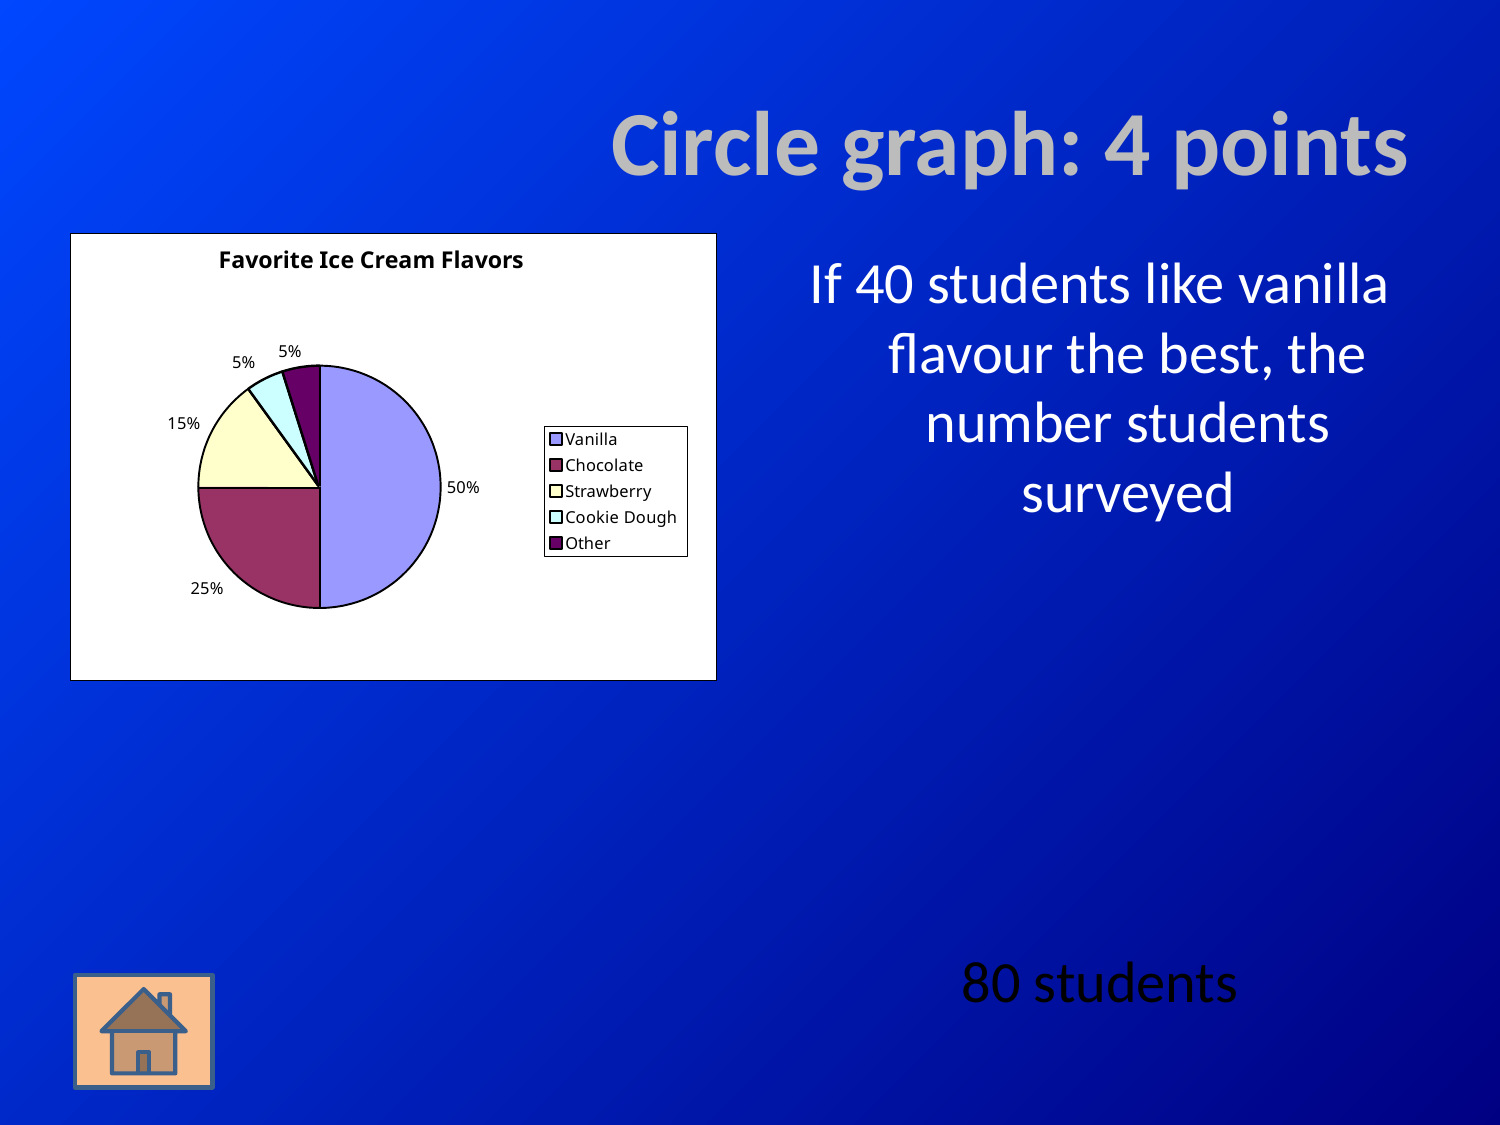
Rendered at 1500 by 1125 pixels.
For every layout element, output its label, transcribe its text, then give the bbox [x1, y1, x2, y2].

list If 40 students like vanilla flavour the best, the number students surveyed 80 students [750, 237, 1450, 1063]
text_box [73, 973, 215, 1090]
title Circle graph: 4 points [75, 45, 1425, 233]
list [62, 224, 726, 689]
